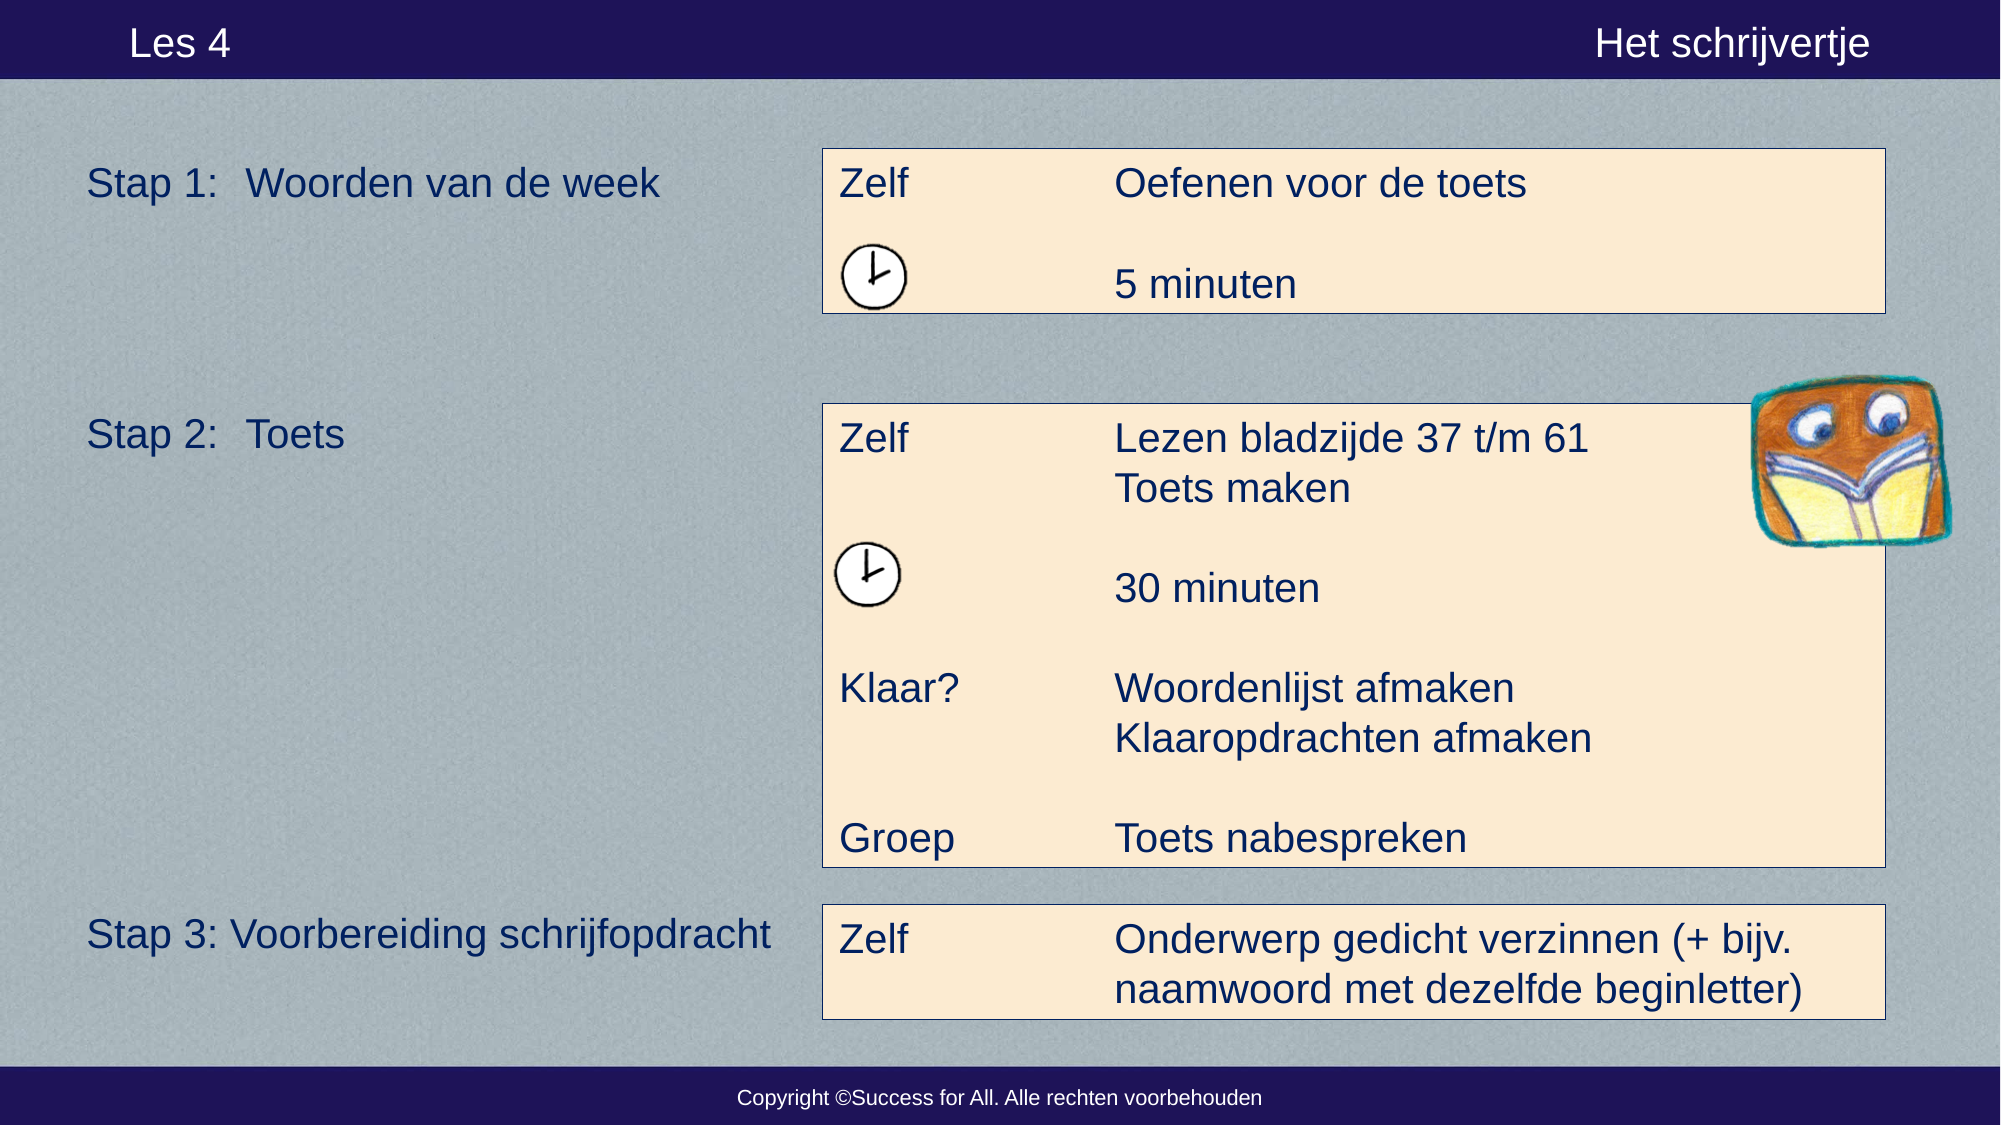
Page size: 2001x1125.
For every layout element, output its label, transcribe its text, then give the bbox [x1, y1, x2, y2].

text_box Zelf Oefenen voor de toets 5 minuten [822, 148, 1886, 314]
text_box Copyright ©Success for All. Alle rechten voorbehouden [0, 1076, 2000, 1125]
text_box Het schrijvertje [999, 8, 1886, 73]
picture [0, 0, 2001, 1125]
text_box Stap 1: Woorden van de week Stap 2: Toets Stap 3: Voorbereiding schrijfopdracht [71, 148, 864, 1014]
text_box Zelf Onderwerp gedicht verzinnen (+ bijv. naamwoord met dezelfde beginletter) [822, 904, 1886, 1020]
text_box Zelf Lezen bladzijde 37 t/m 61 Toets maken 30 minuten Klaar? Woordenlijst afmaken Klaaropdrachten afmaken Groep Toets nabespreken [822, 403, 1886, 868]
text_box Les 4 [114, 8, 354, 73]
